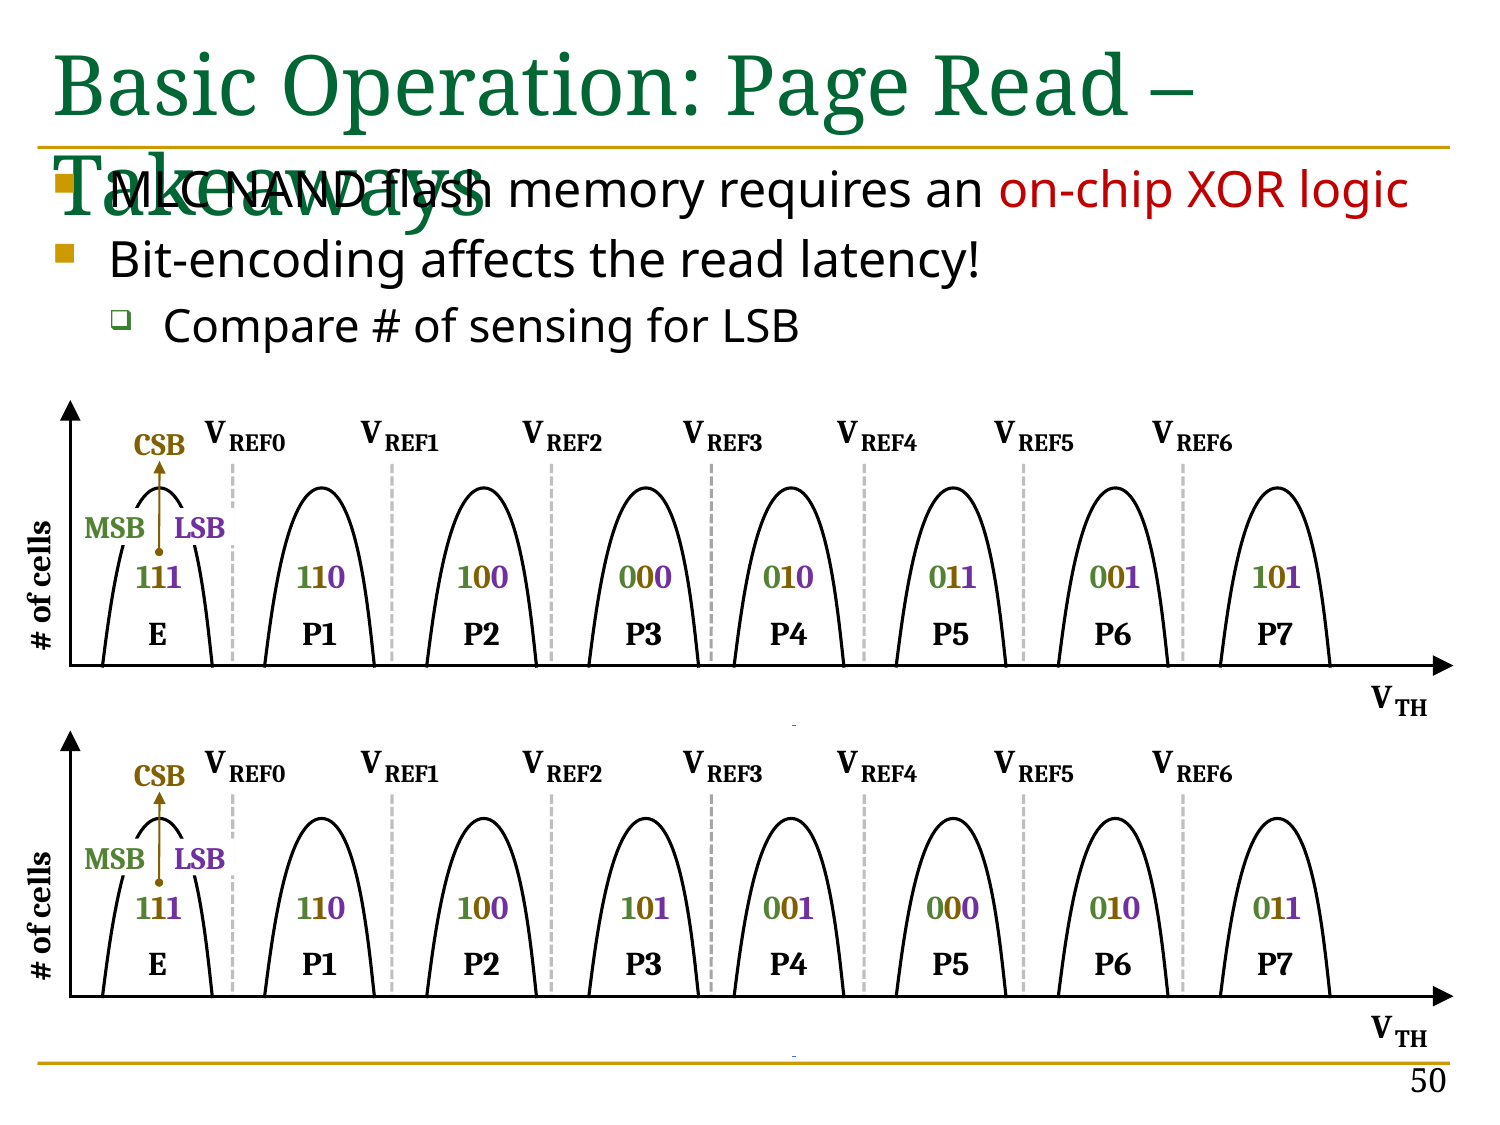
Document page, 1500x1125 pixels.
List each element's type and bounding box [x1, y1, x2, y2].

list [37, 149, 1450, 399]
slide_number [1111, 1059, 1462, 1112]
list [37, 1059, 1450, 1063]
title [37, 24, 1450, 149]
text_box [16, 399, 1474, 1059]
